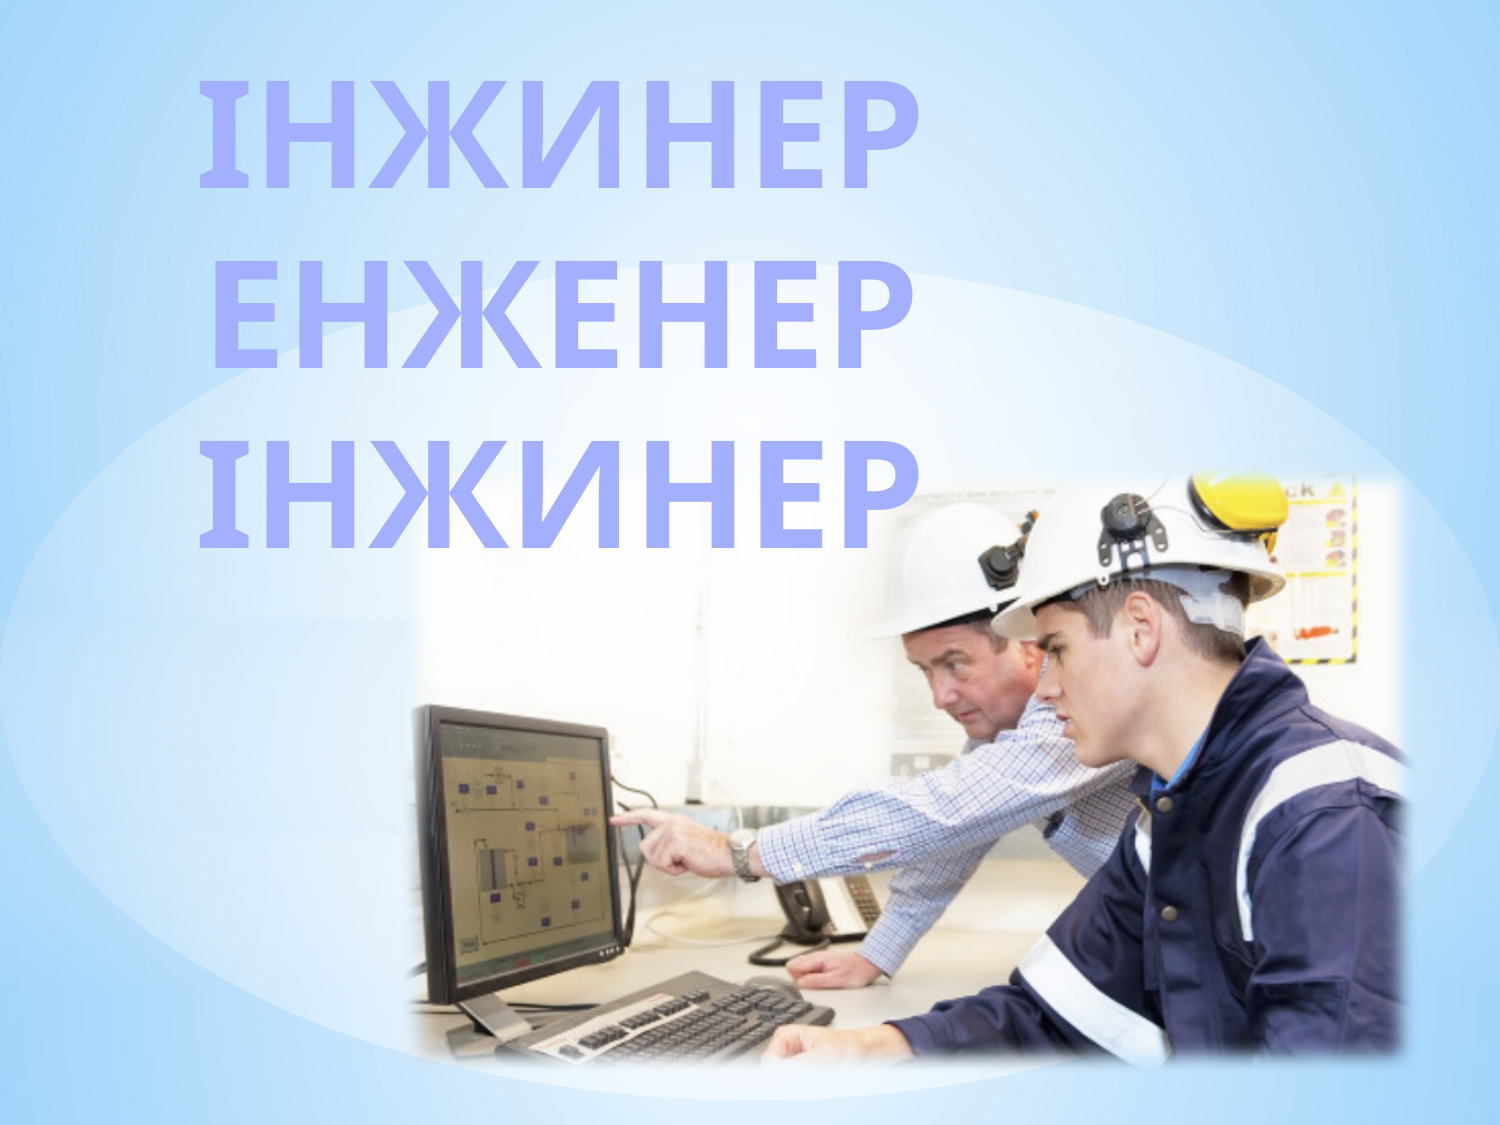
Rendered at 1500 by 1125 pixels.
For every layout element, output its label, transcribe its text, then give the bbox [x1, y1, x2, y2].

text_box ІНЖИНЕР ЕНЖЕНЕР ІНЖИНЕР [123, 30, 999, 586]
picture [400, 463, 1418, 1074]
